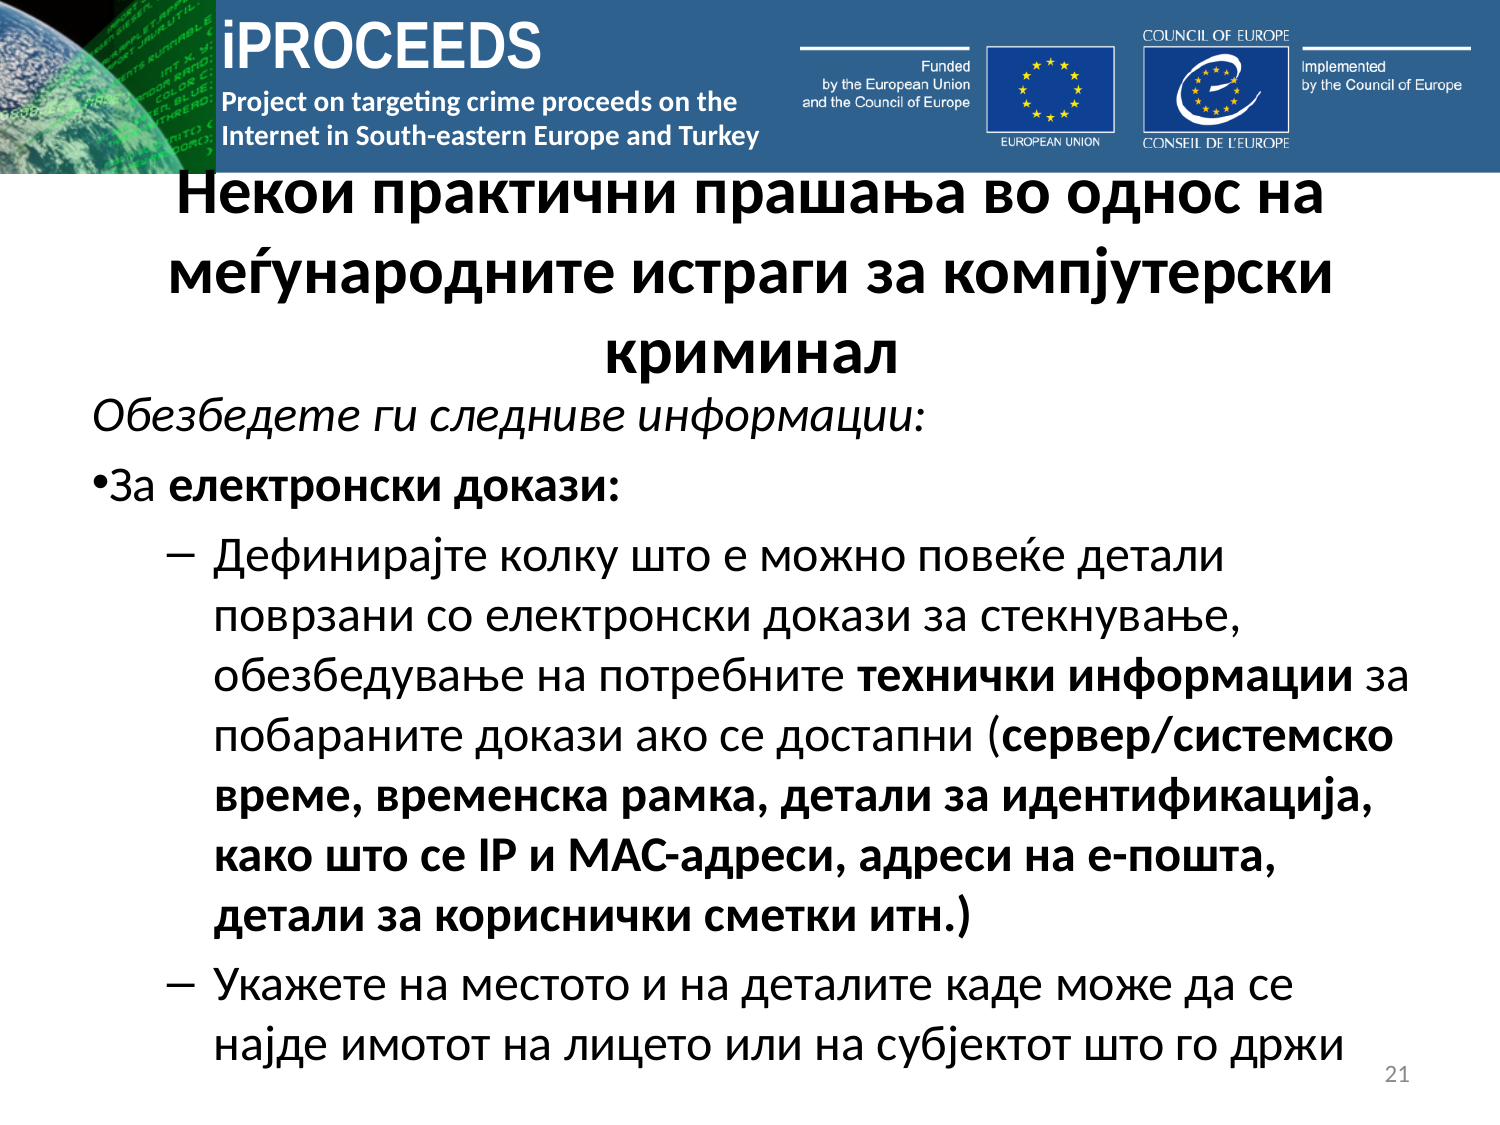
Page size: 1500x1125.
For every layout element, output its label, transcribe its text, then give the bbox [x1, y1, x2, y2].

title Некои практични прашања во однос на меѓународните истраги за компјутерски криминал [76, 172, 1427, 361]
slide_number 21 [1074, 1042, 1425, 1103]
list Обезбедете ги следниве информации: За електронски докази: Дефинирајте колку што е можно повеќе детали поврзани со електронски докази за стекнување, обезбедување на потребните технички информации за побараните докази ако се достапни (сервер/системско време, временска рамка, детали за идентификација, како што се IP и MAC-адреси, адреси на е-пошта, детали за кориснички сметки итн.) Укажете на местото и на деталите каде може да се најде имотот на лицето или на субјектот што го држи [76, 373, 1427, 1084]
picture [0, 0, 216, 174]
picture [800, 30, 1471, 148]
